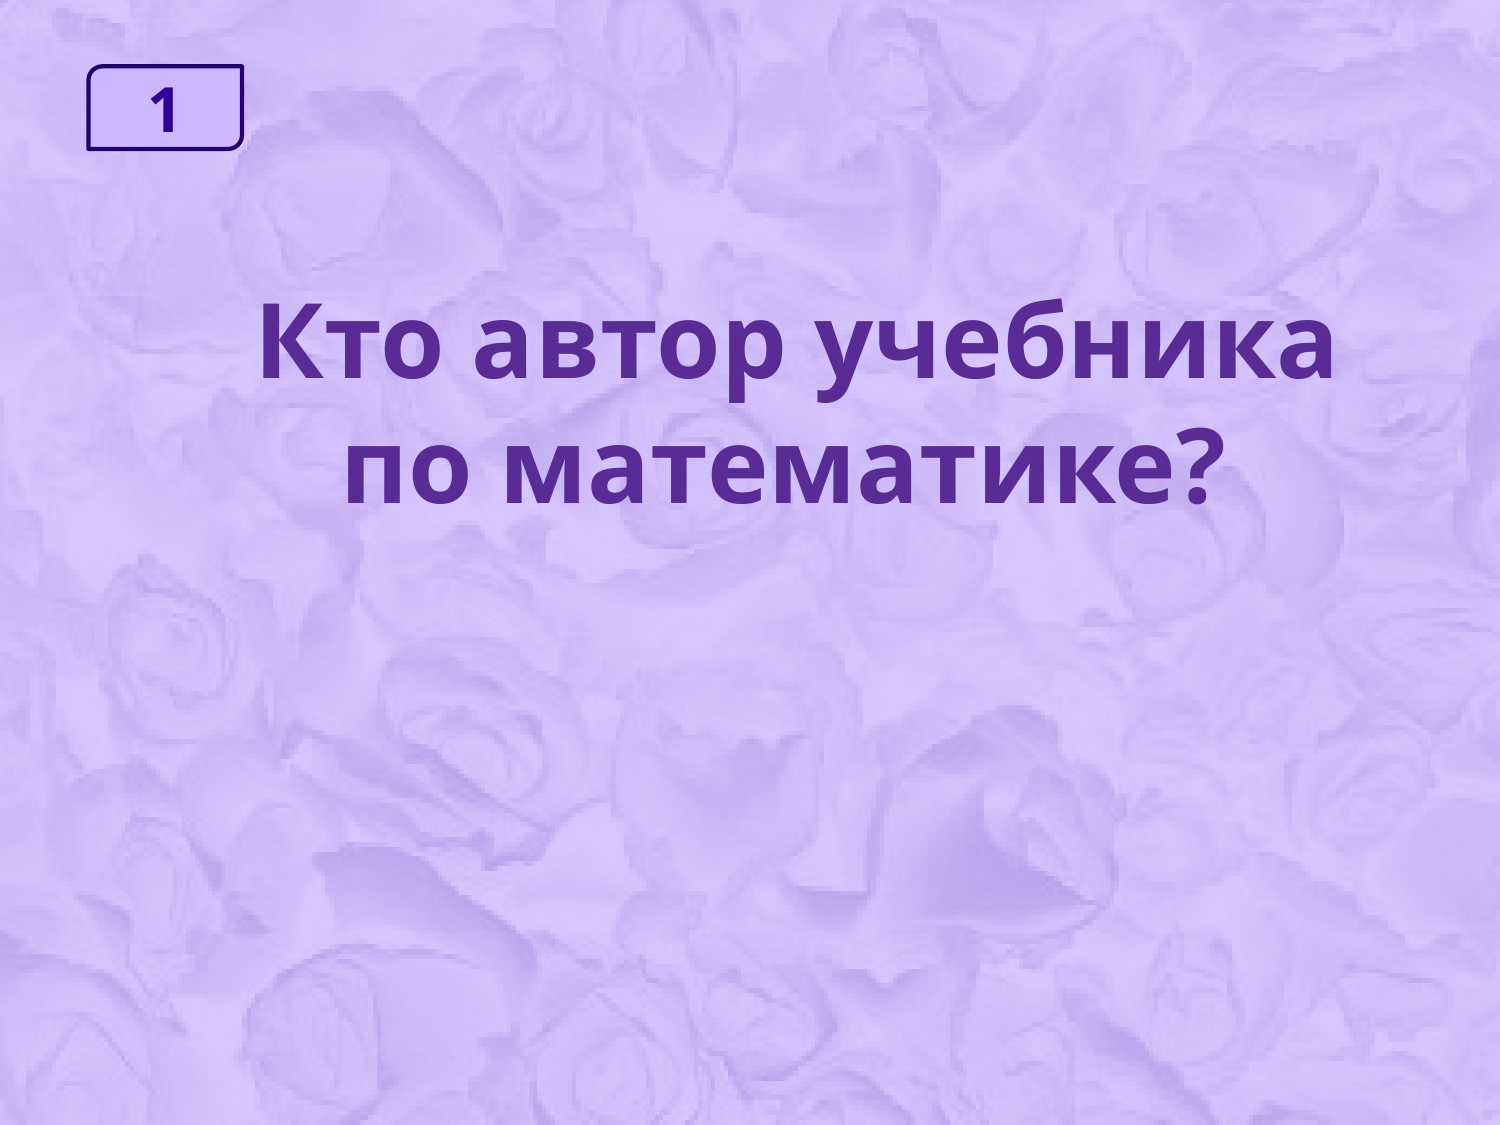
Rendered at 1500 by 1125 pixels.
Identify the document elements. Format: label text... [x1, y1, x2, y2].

text_box 1 [86, 64, 245, 152]
text_box Кто автор учебника по математике? [194, 267, 1400, 532]
